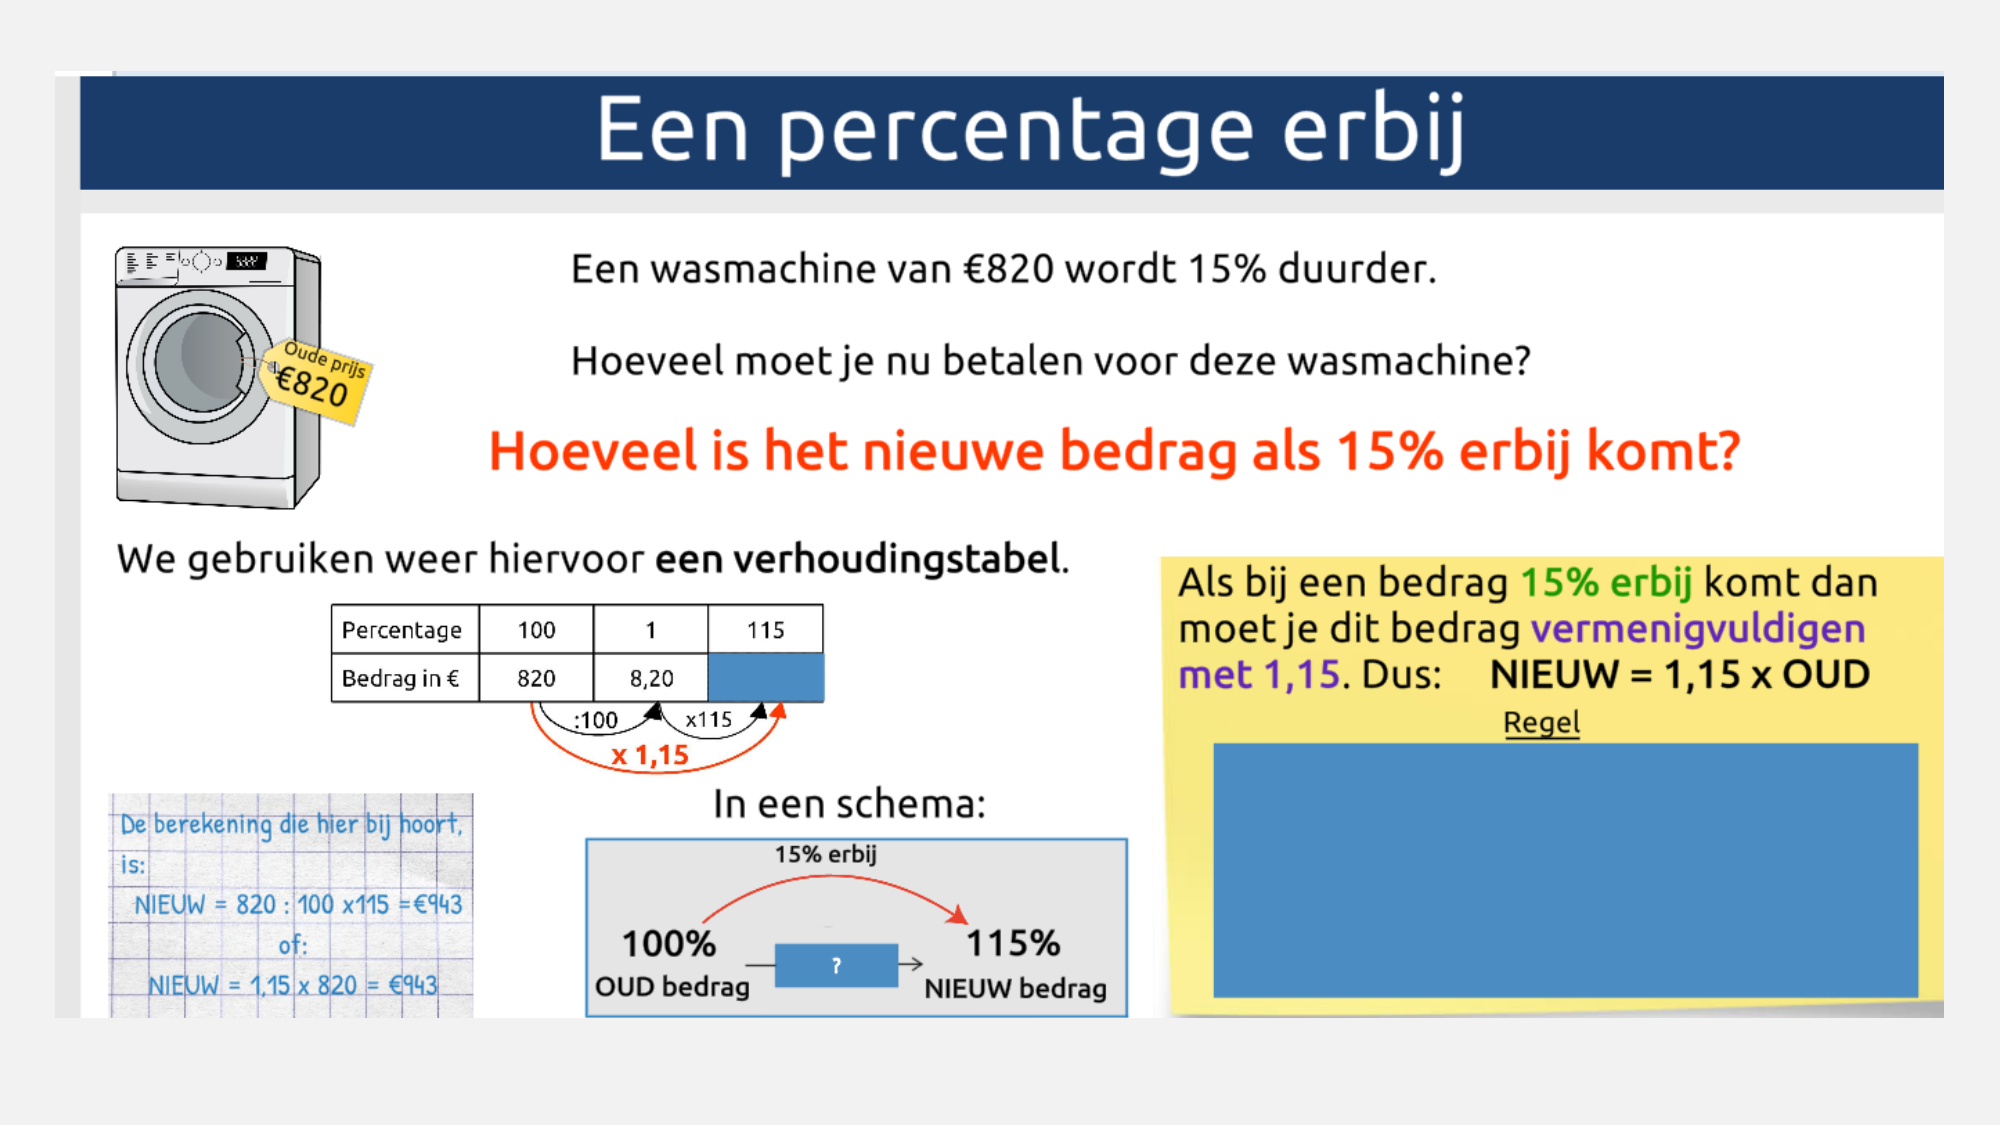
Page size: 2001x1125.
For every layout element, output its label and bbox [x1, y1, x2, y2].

picture [55, 71, 1944, 1018]
